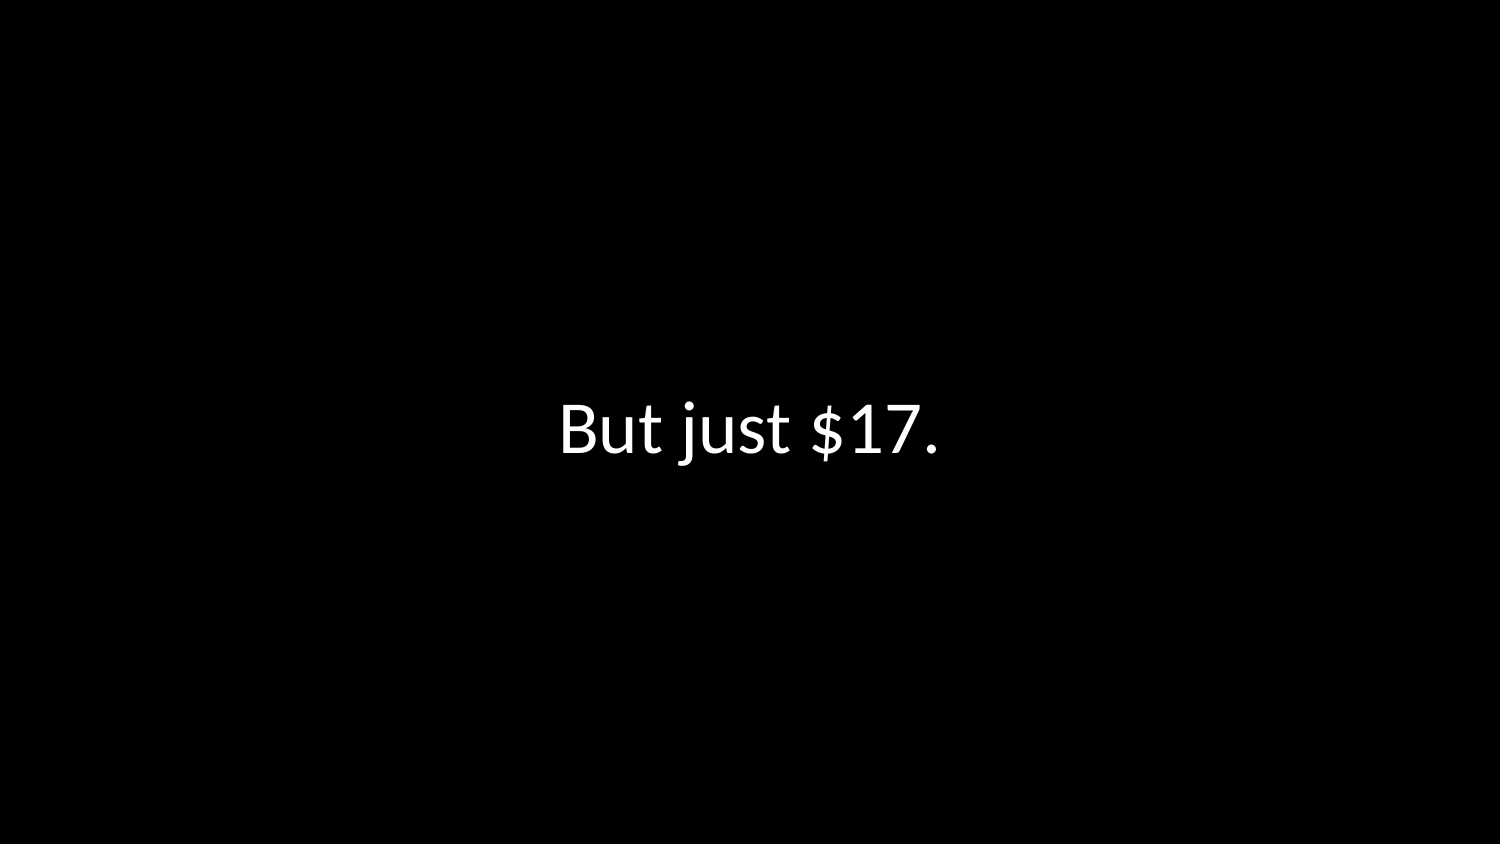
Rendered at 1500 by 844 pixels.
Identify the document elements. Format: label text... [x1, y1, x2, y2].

title But just $17. [0, 91, 1500, 667]
